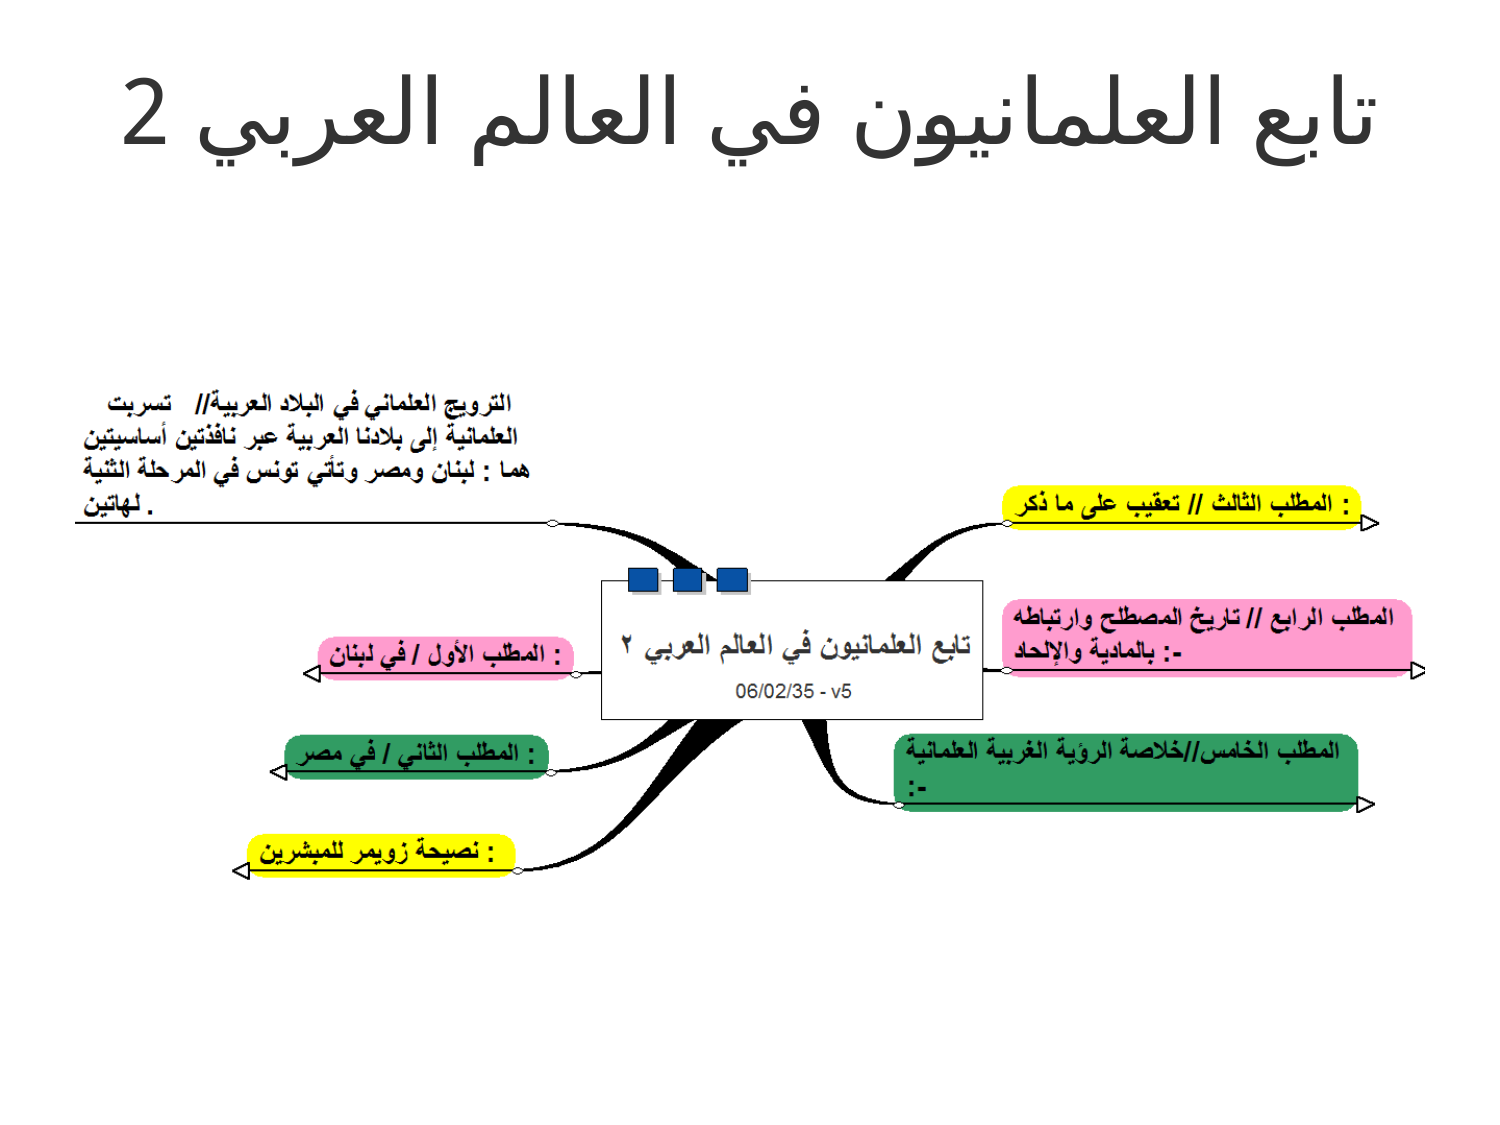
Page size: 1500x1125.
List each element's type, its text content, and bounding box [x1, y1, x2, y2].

picture [74, 262, 1426, 1005]
title تابع العلمانيون في العالم العربي 2 [75, 6, 1425, 210]
